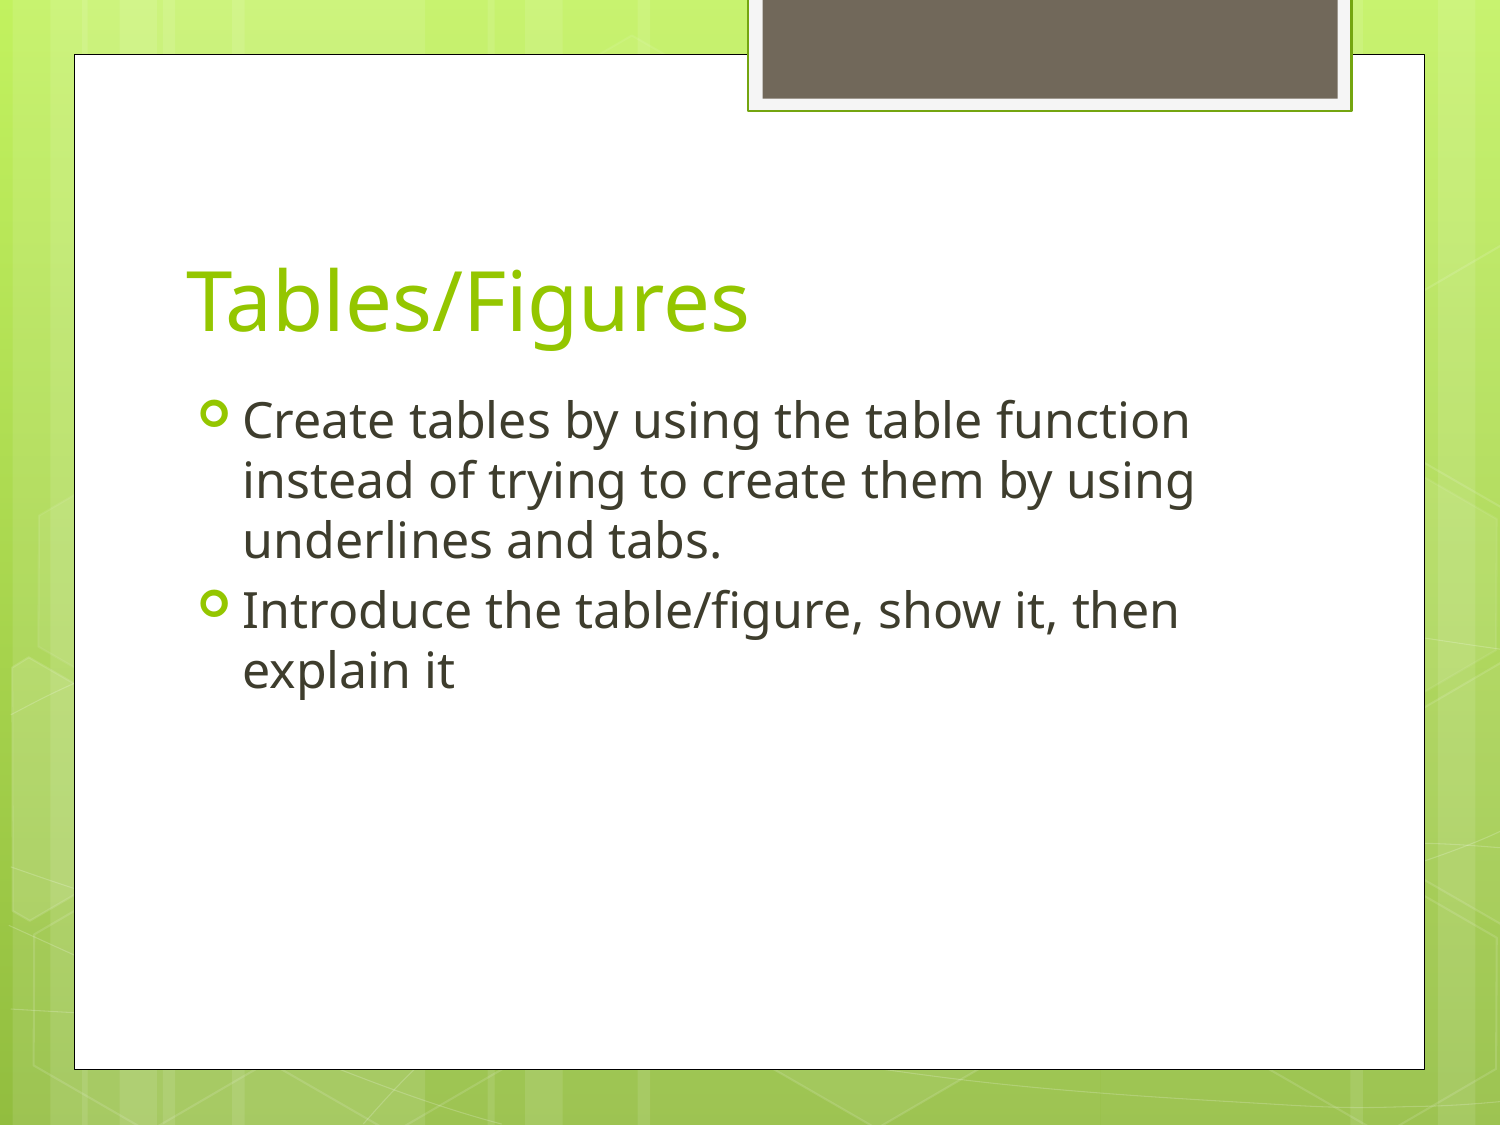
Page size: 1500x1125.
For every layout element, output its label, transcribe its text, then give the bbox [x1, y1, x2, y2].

list Create tables by using the table function instead of trying to create them by using underlines and tabs. Introduce the table/figure, show it, then explain it [171, 381, 1283, 957]
title Tables/Figures [171, 168, 1324, 357]
